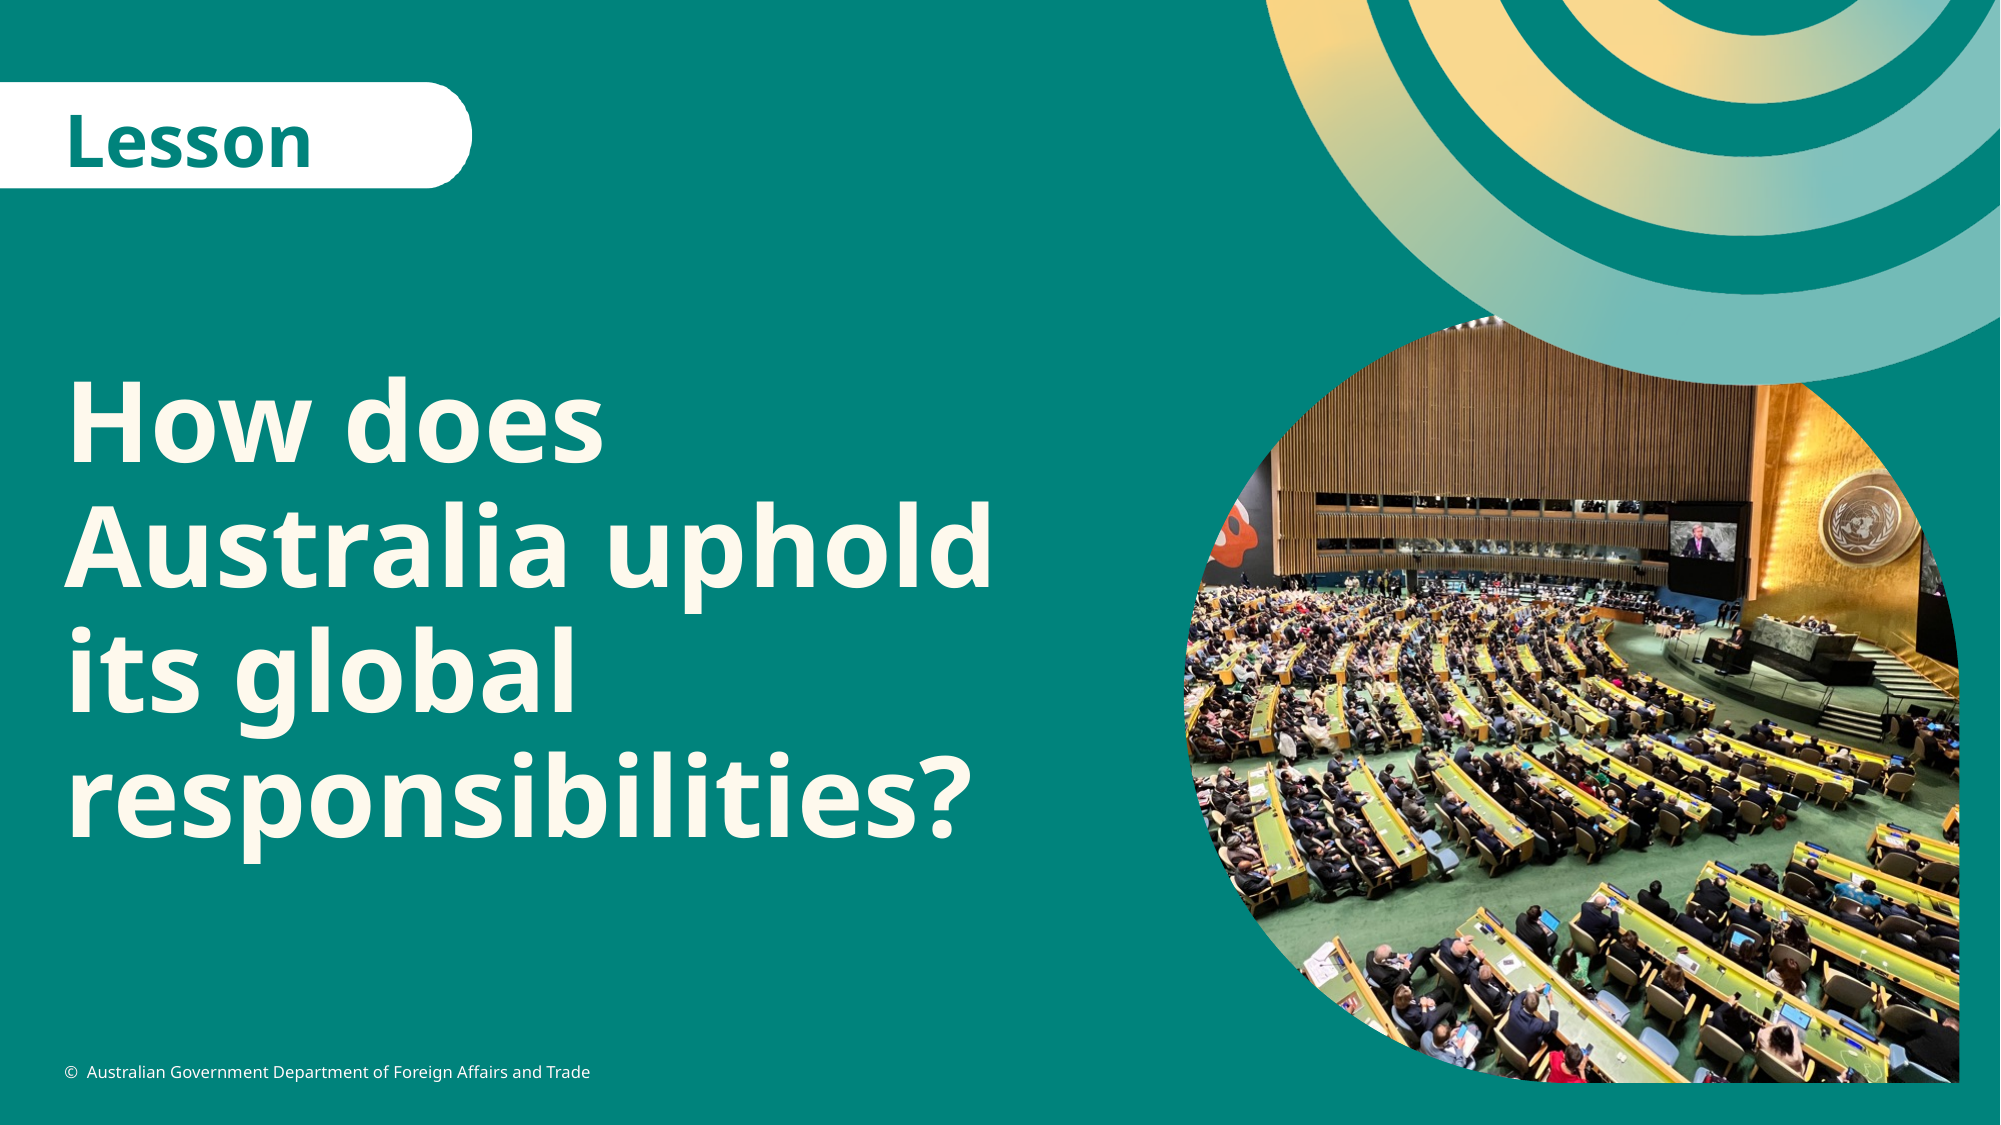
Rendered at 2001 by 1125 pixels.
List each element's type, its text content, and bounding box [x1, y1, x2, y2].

title How does Australia uphold its global responsibilities? [64, 257, 1141, 962]
picture [0, 48, 542, 237]
text_box Lesson 1 [64, 87, 370, 278]
picture [990, 0, 2001, 1083]
